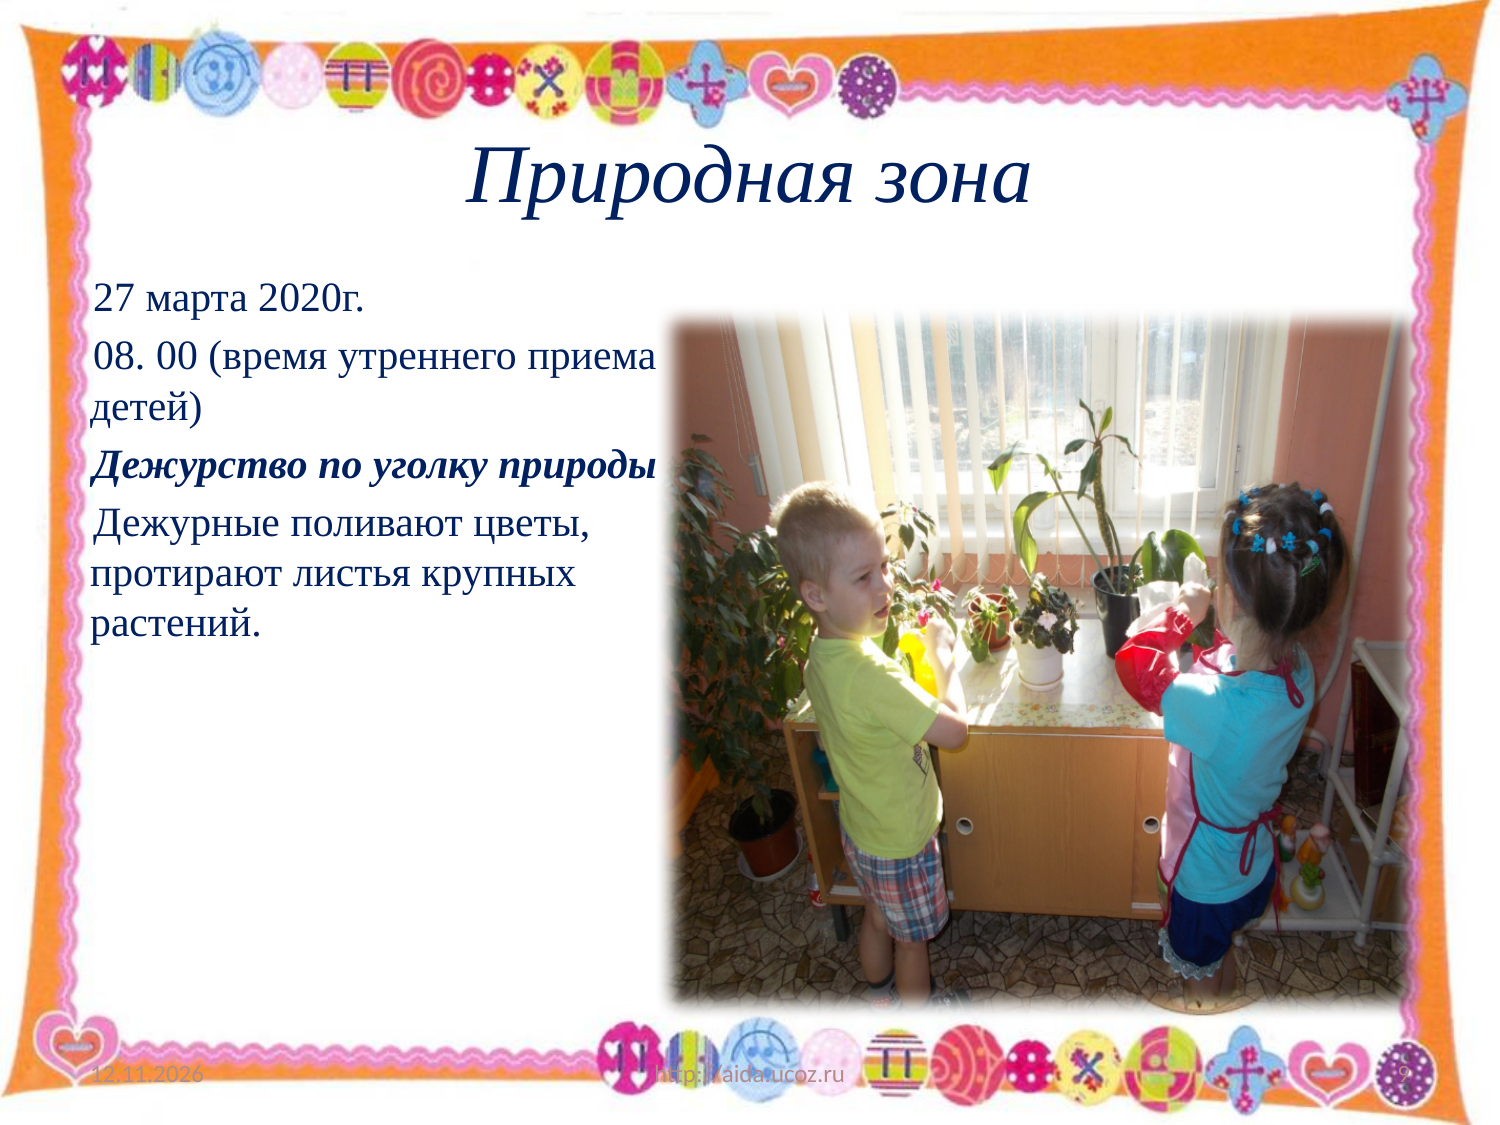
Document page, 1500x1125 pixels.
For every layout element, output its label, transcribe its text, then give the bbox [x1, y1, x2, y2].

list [654, 304, 1426, 1020]
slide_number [75, 1042, 425, 1103]
list 27 марта 2020г. 08. 00 (время утреннего приема детей) Дежурство по уголку природы Дежурные поливают цветы, протирают листья крупных растений. [74, 262, 738, 1006]
picture [0, 0, 1500, 1125]
slide_number 9 [1074, 1042, 1425, 1103]
footer http://aida.ucoz.ru [512, 1042, 988, 1103]
title Природная зона [74, 105, 1426, 233]
